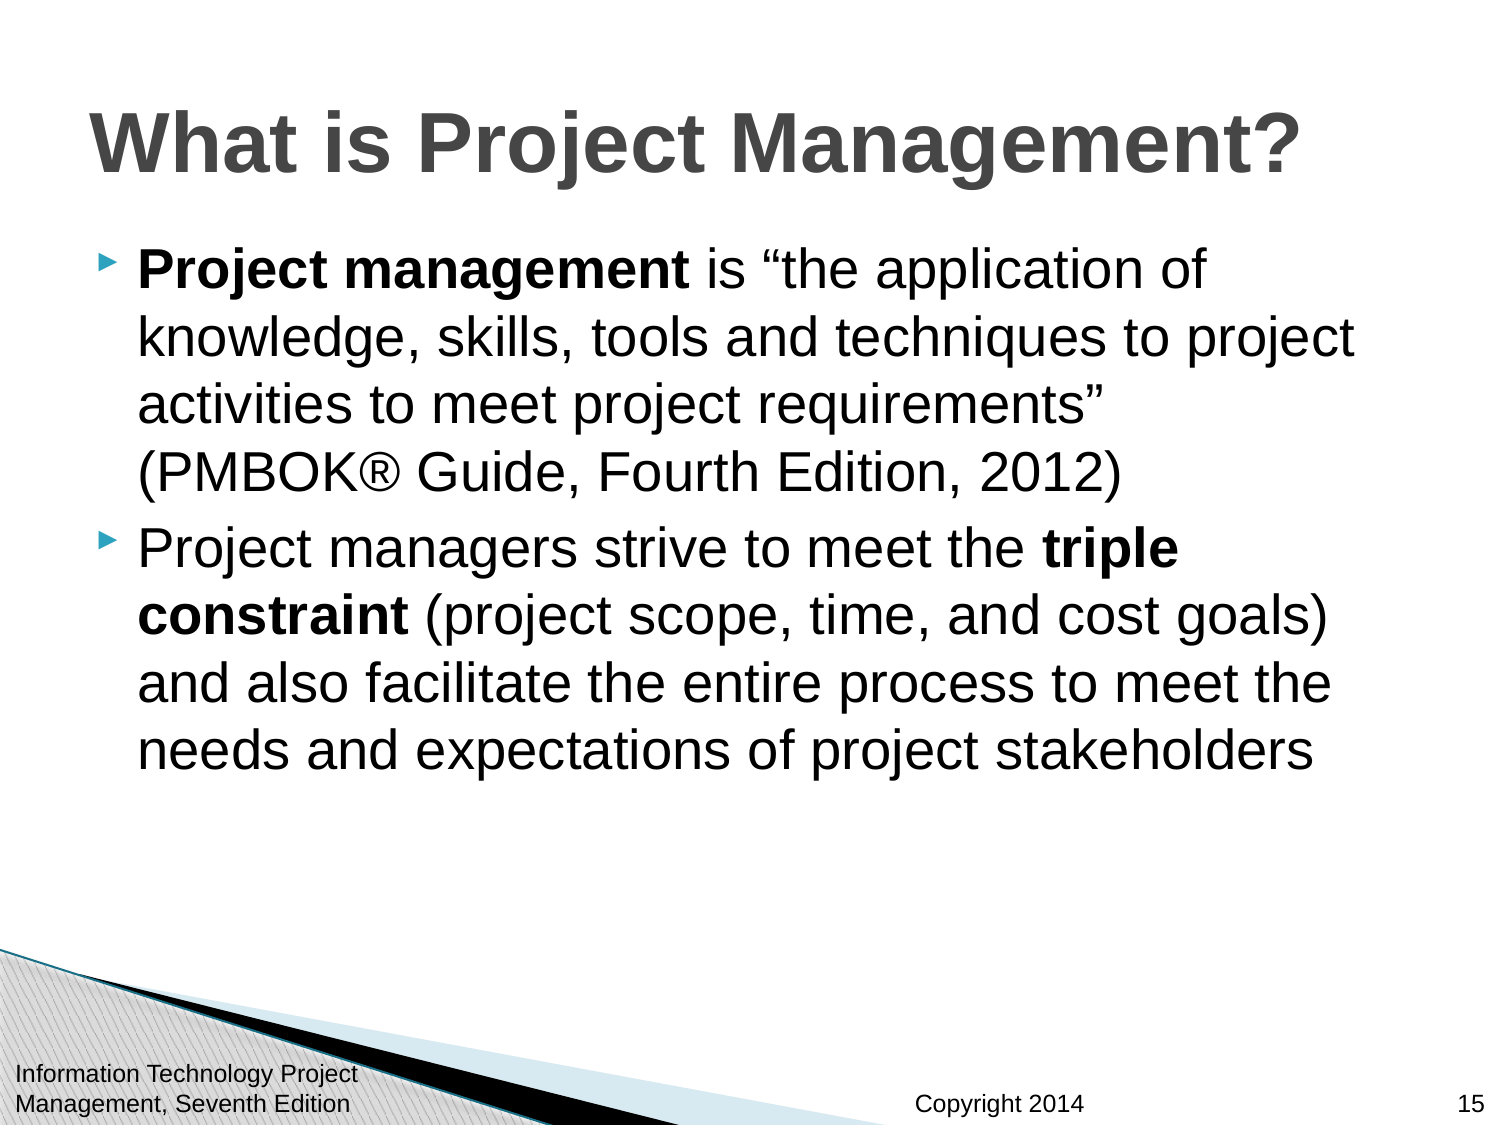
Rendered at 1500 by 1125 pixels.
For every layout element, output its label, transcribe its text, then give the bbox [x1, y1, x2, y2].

slide_number 15 [1408, 1065, 1500, 1125]
title What is Project Management? [75, 45, 1425, 233]
list Project management is “the application of knowledge, skills, tools and techniques to project activities to meet project requirements” (PMBOK® Guide, Fourth Edition, 2012) Project managers strive to meet the triple constraint (project scope, time, and cost goals) and also facilitate the entire process to meet the needs and expectations of project stakeholders [62, 224, 1388, 976]
footer Information Technology Project Management, Seventh Edition [0, 1065, 425, 1125]
